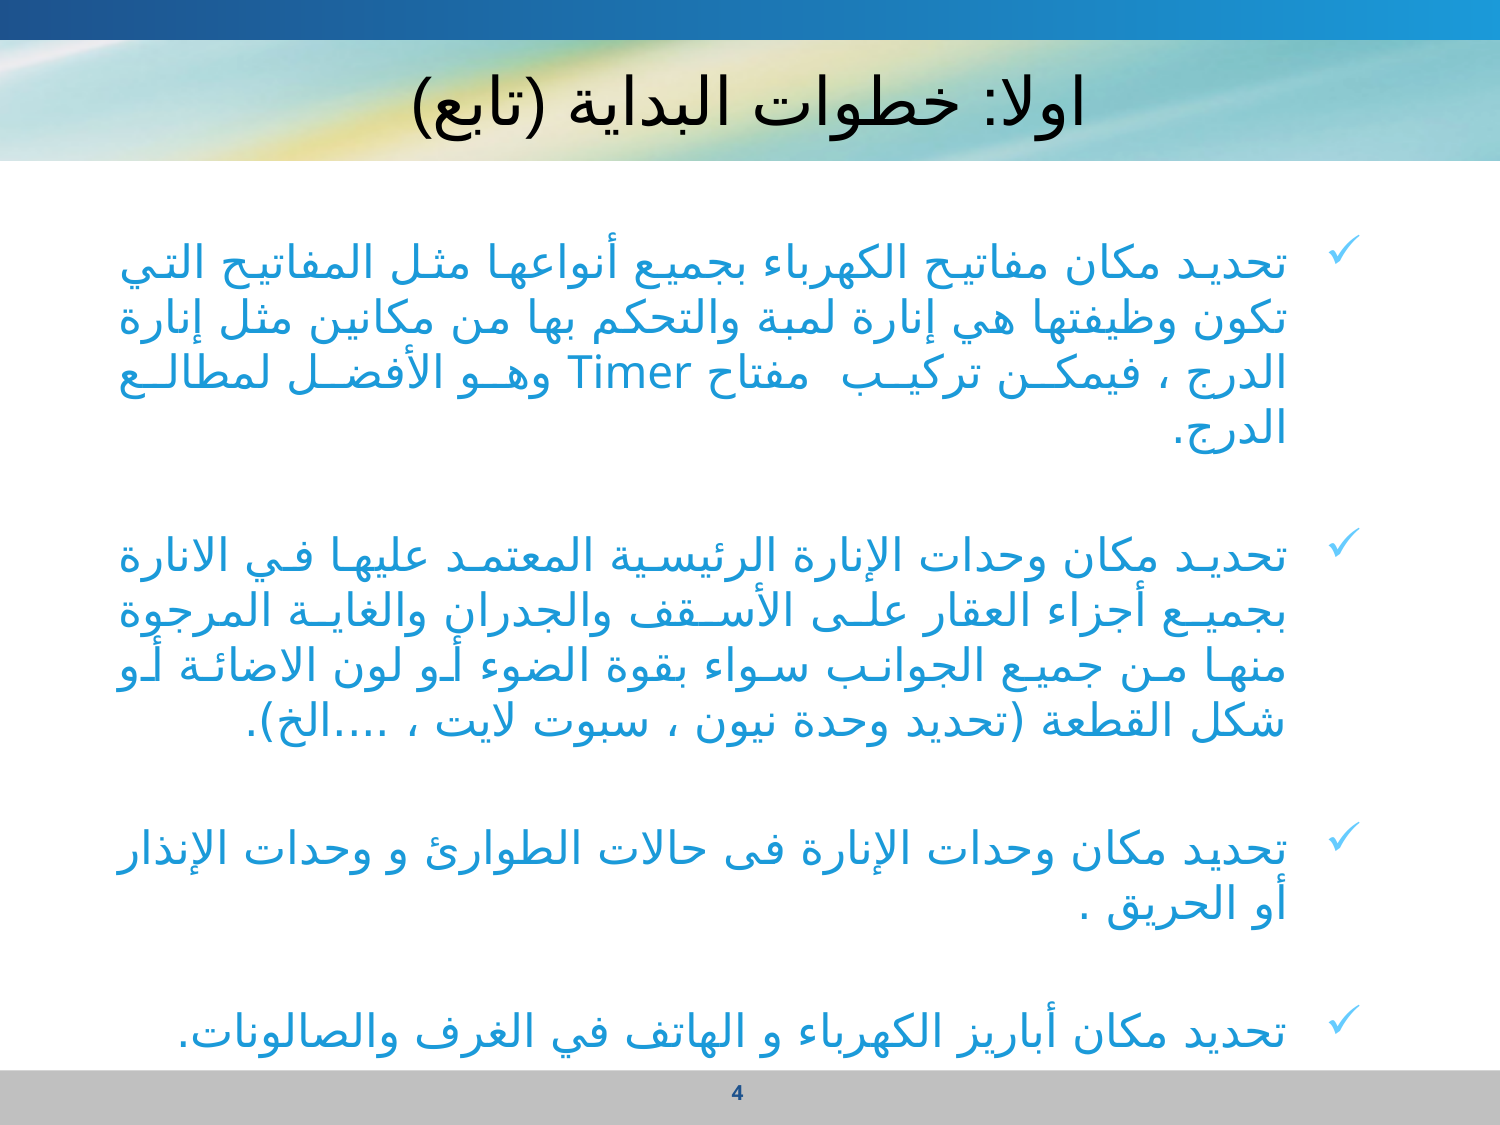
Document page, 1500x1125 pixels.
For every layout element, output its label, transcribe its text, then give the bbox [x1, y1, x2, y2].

slide_number 4 [562, 1072, 913, 1115]
title اولا: خطوات البداية (تابع) [75, 52, 1425, 145]
picture [0, 39, 1500, 161]
list تحديد مكان مفاتيح الكهرباء بجميع أنواعها مثل المفاتيح التي تكون وظيفتها هي إنارة لمبة والتحكم بها من مكانين مثل إنارة الدرج ، فيمكن تركيب مفتاح Timer وهو الأفضل لمطالع الدرج. تحديد مكان وحدات الإنارة الرئيسية المعتمد عليها في الانارة بجميع أجزاء العقار على الأسقف والجدران والغاية المرجوة منها من جميع الجوانب سواء بقوة الضوء أو لون الاضائة أو شكل القطعة (تحديد وحدة نيون ، سبوت لايت ، ....الخ). تحديد مكان وحدات الإنارة فى حالات الطوارئ و وحدات الإنذار أو الحريق . تحديد مكان أباريز الكهرباء و الهاتف في الغرف والصالونات. [103, 224, 1388, 1022]
